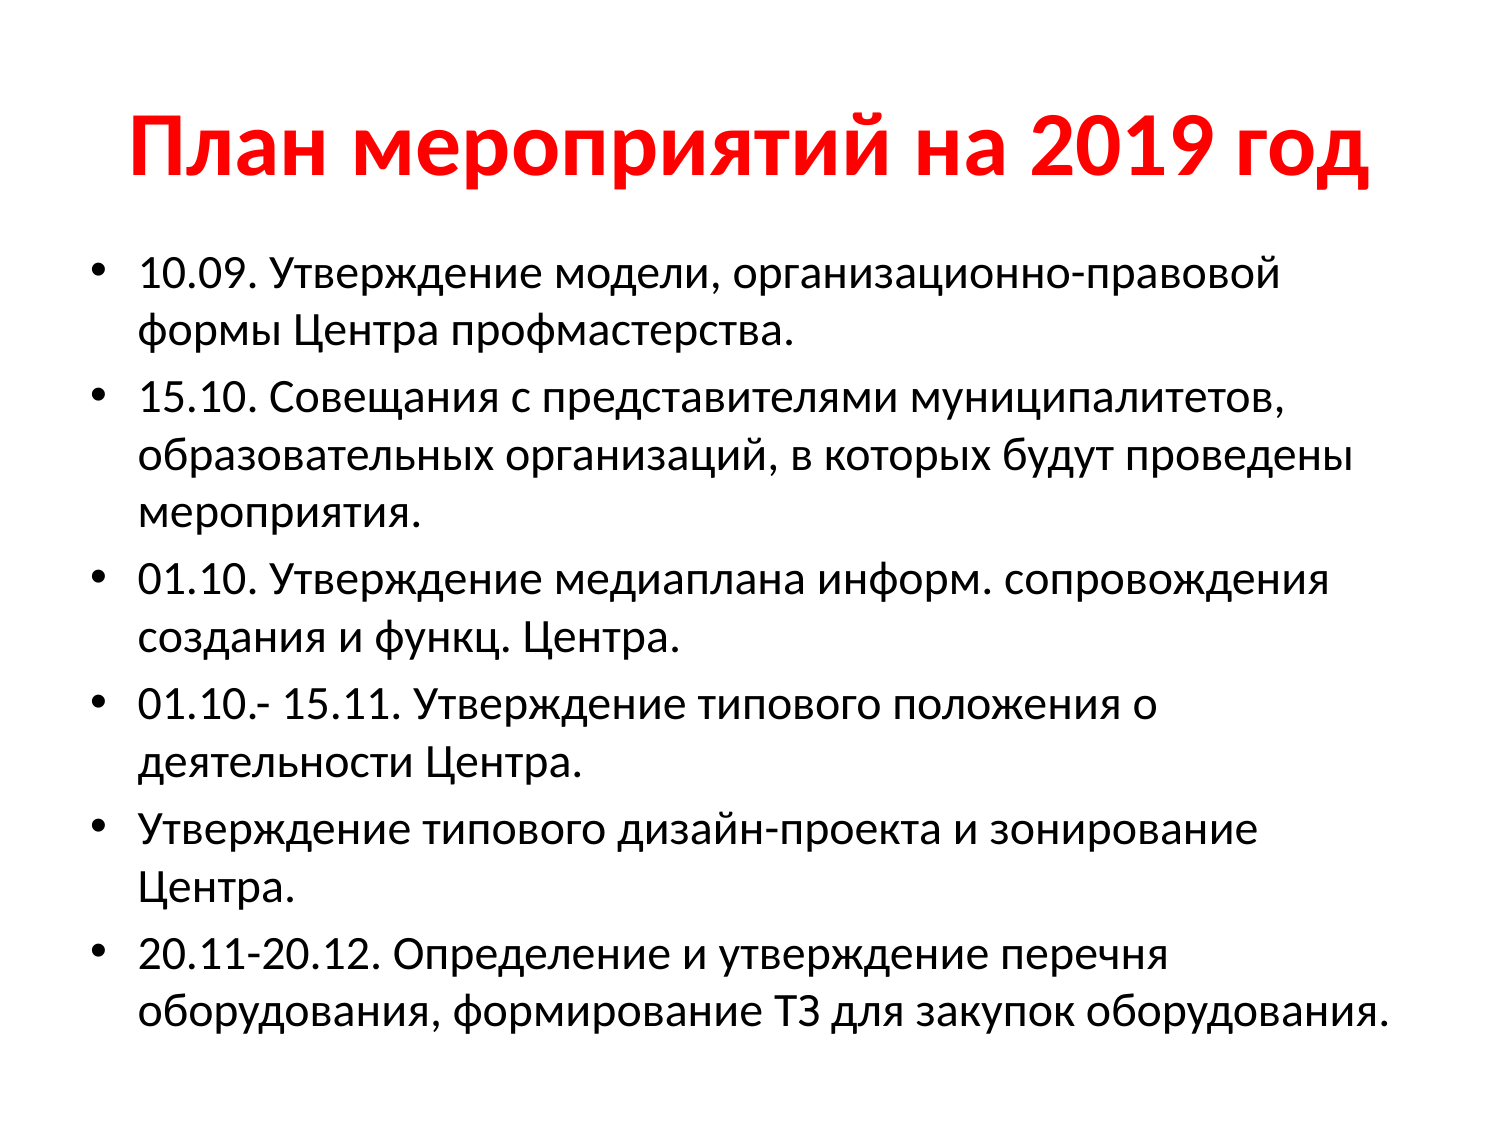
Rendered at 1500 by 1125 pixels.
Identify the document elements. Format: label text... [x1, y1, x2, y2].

title План мероприятий на 2019 год [75, 45, 1425, 232]
list 10.09. Утверждение модели, организационно-правовой формы Центра профмастерства. 15.10. Совещания с представителями муниципалитетов, образовательных организаций, в которых будут проведены мероприятия. 01.10. Утверждение медиаплана информ. сопровождения создания и функц. Центра. 01.10.- 15.11. Утверждение типового положения о деятельности Центра. Утверждение типового дизайн-проекта и зонирование Центра. 20.11-20.12. Определение и утверждение перечня оборудования, формирование ТЗ для закупок оборудования. [75, 232, 1425, 1088]
